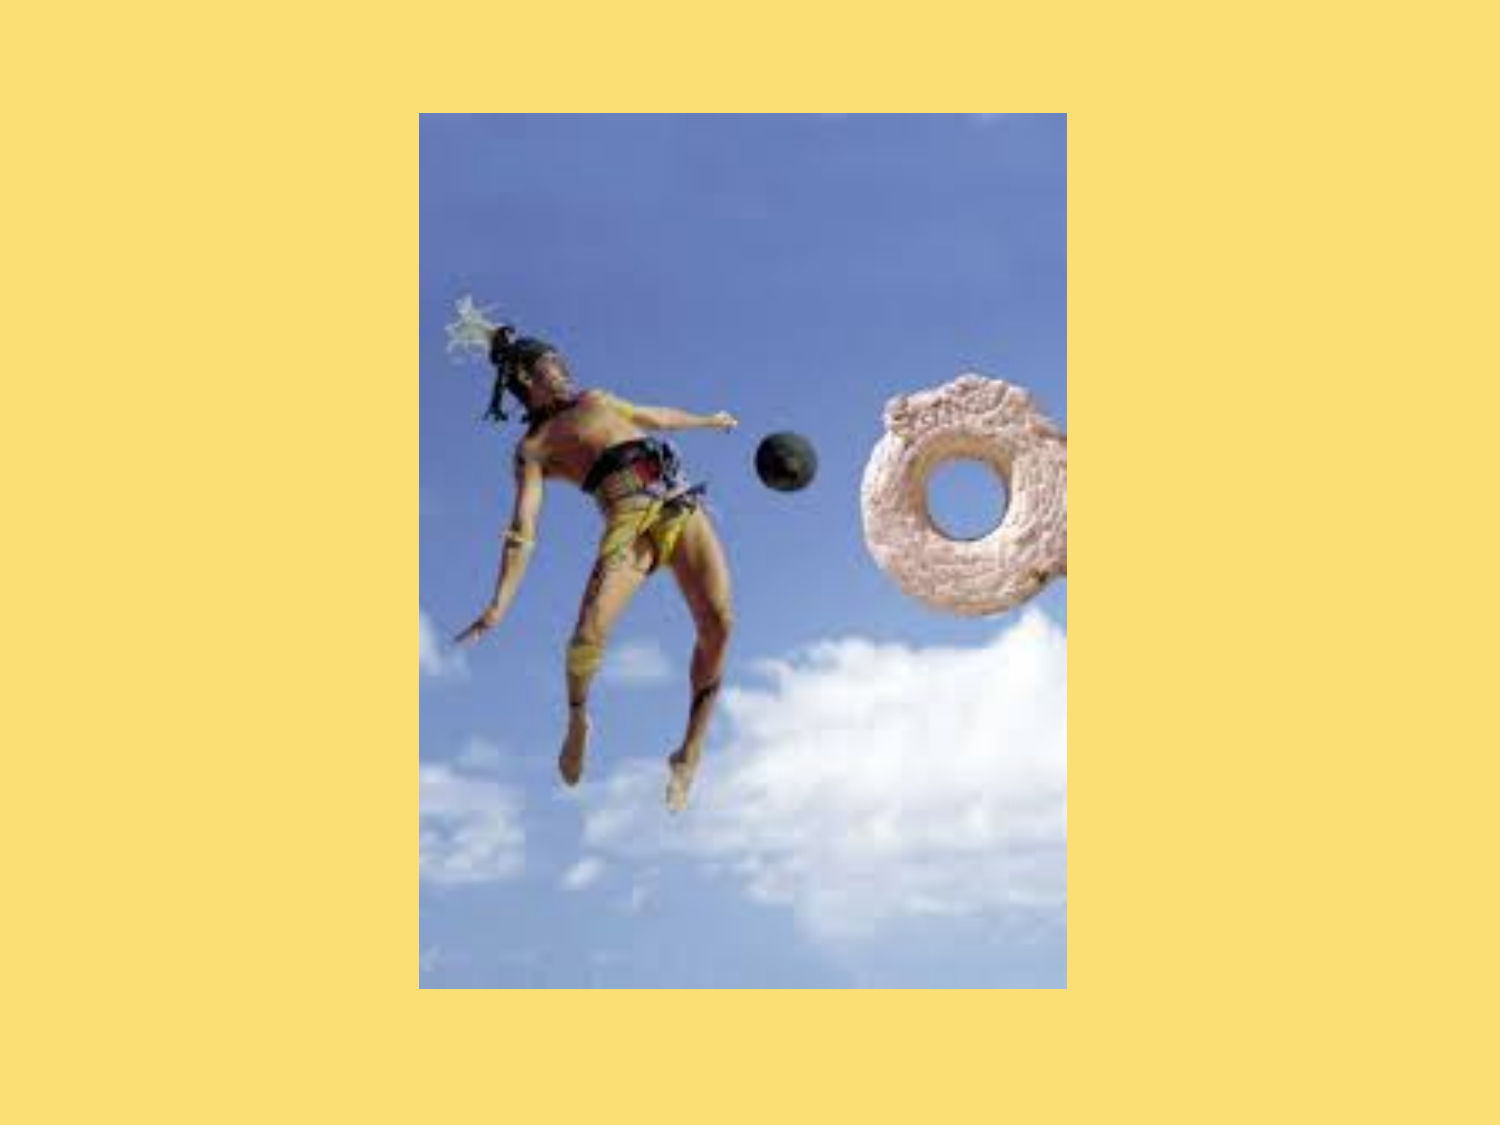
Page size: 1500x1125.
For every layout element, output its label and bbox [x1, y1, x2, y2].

list [418, 113, 1067, 989]
